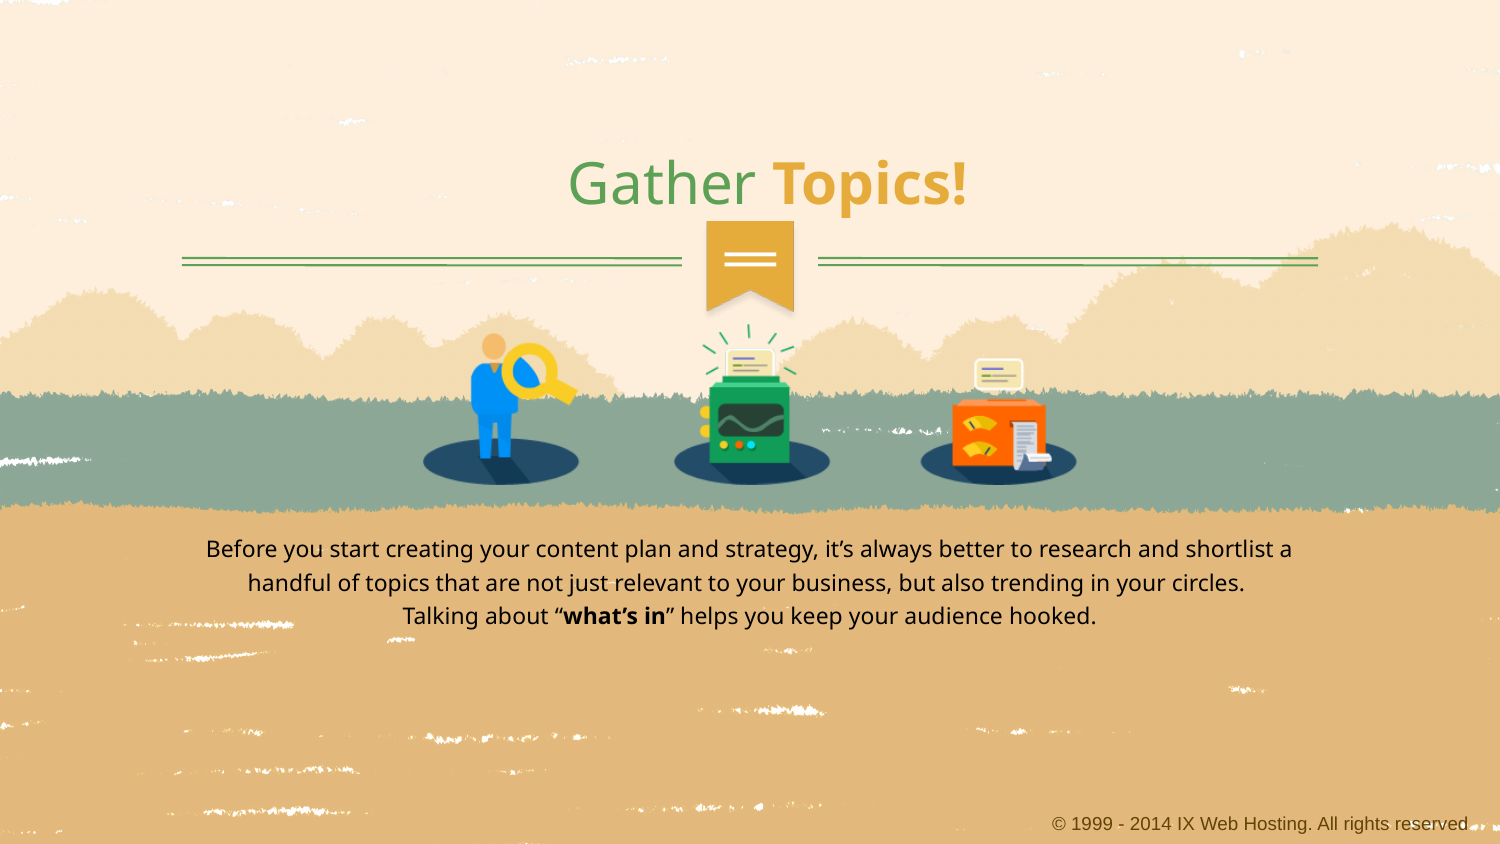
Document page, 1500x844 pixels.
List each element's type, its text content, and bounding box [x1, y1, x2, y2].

text_box © 1999 - 2014 IX Web Hosting. All rights reserved [1037, 804, 1500, 842]
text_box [181, 221, 1319, 323]
text_box Gather Topics! [553, 138, 1125, 220]
text_box Before you start creating your content plan and strategy, it’s always better to research and shortlist a handful of topics that are not just relevant to your business, but also trending in your circles. Talking about “what’s in” helps you keep your audience hooked. [168, 521, 1332, 637]
picture [0, 0, 1500, 844]
